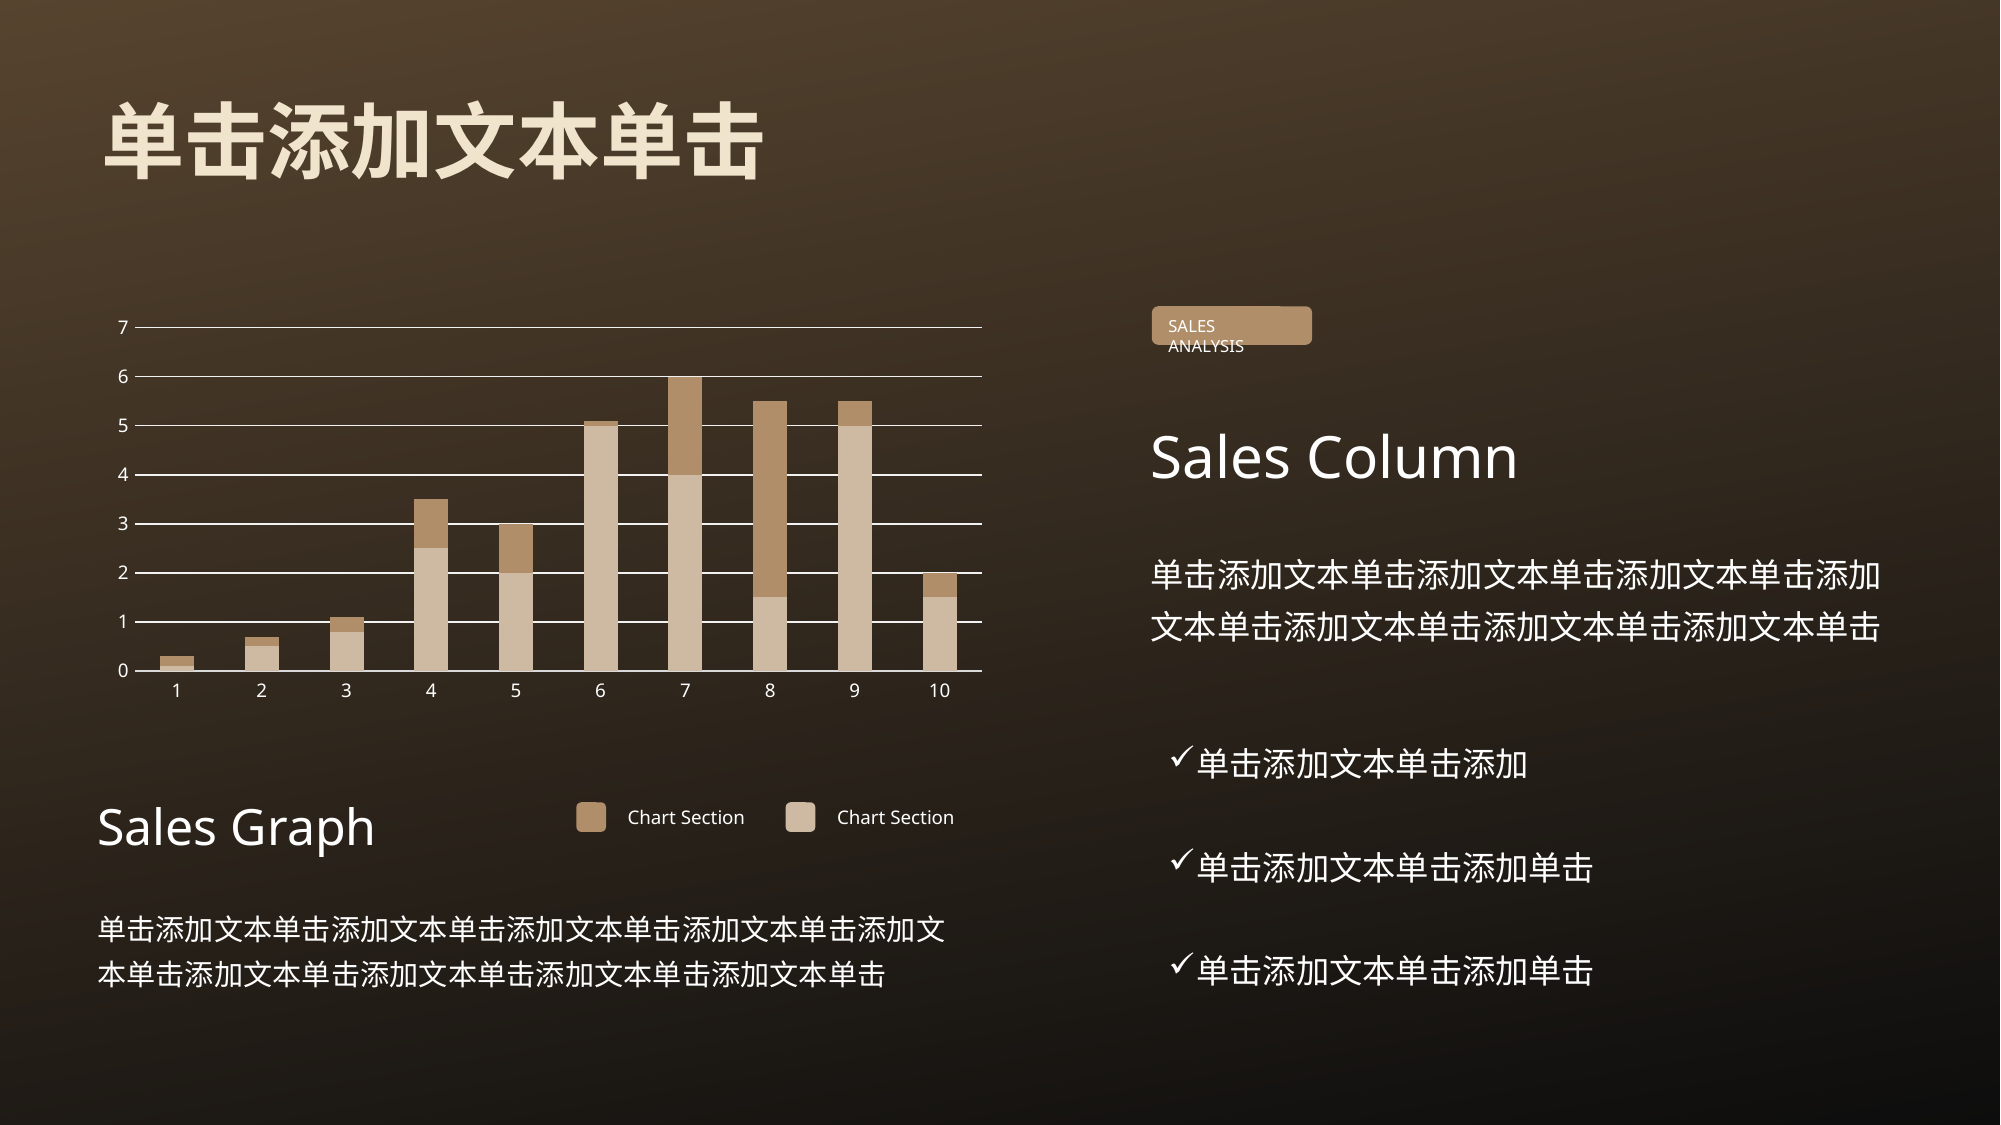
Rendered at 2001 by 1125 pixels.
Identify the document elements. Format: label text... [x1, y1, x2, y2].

text_box Sales Column 单击添加文本单击添加文本单击添加文本单击添加文本单击添加文本单击添加文本单击添加文本单击 [1135, 392, 1900, 654]
text_box SALES ANALYSIS [1151, 306, 1313, 345]
text_box [575, 801, 608, 833]
chart [99, 306, 1000, 712]
text_box 单击添加文本单击 [86, 82, 783, 197]
text_box Chart Section [612, 798, 760, 836]
text_box 单击添加文本单击添加 单击添加文本单击添加单击 单击添加文本单击添加单击 [1153, 723, 1883, 998]
text_box Chart Section [822, 798, 970, 836]
text_box Sales Graph 单击添加文本单击添加文本单击添加文本单击添加文本单击添加文本单击添加文本单击添加文本单击添加文本单击添加文本单击 [82, 769, 983, 999]
text_box [784, 801, 817, 833]
